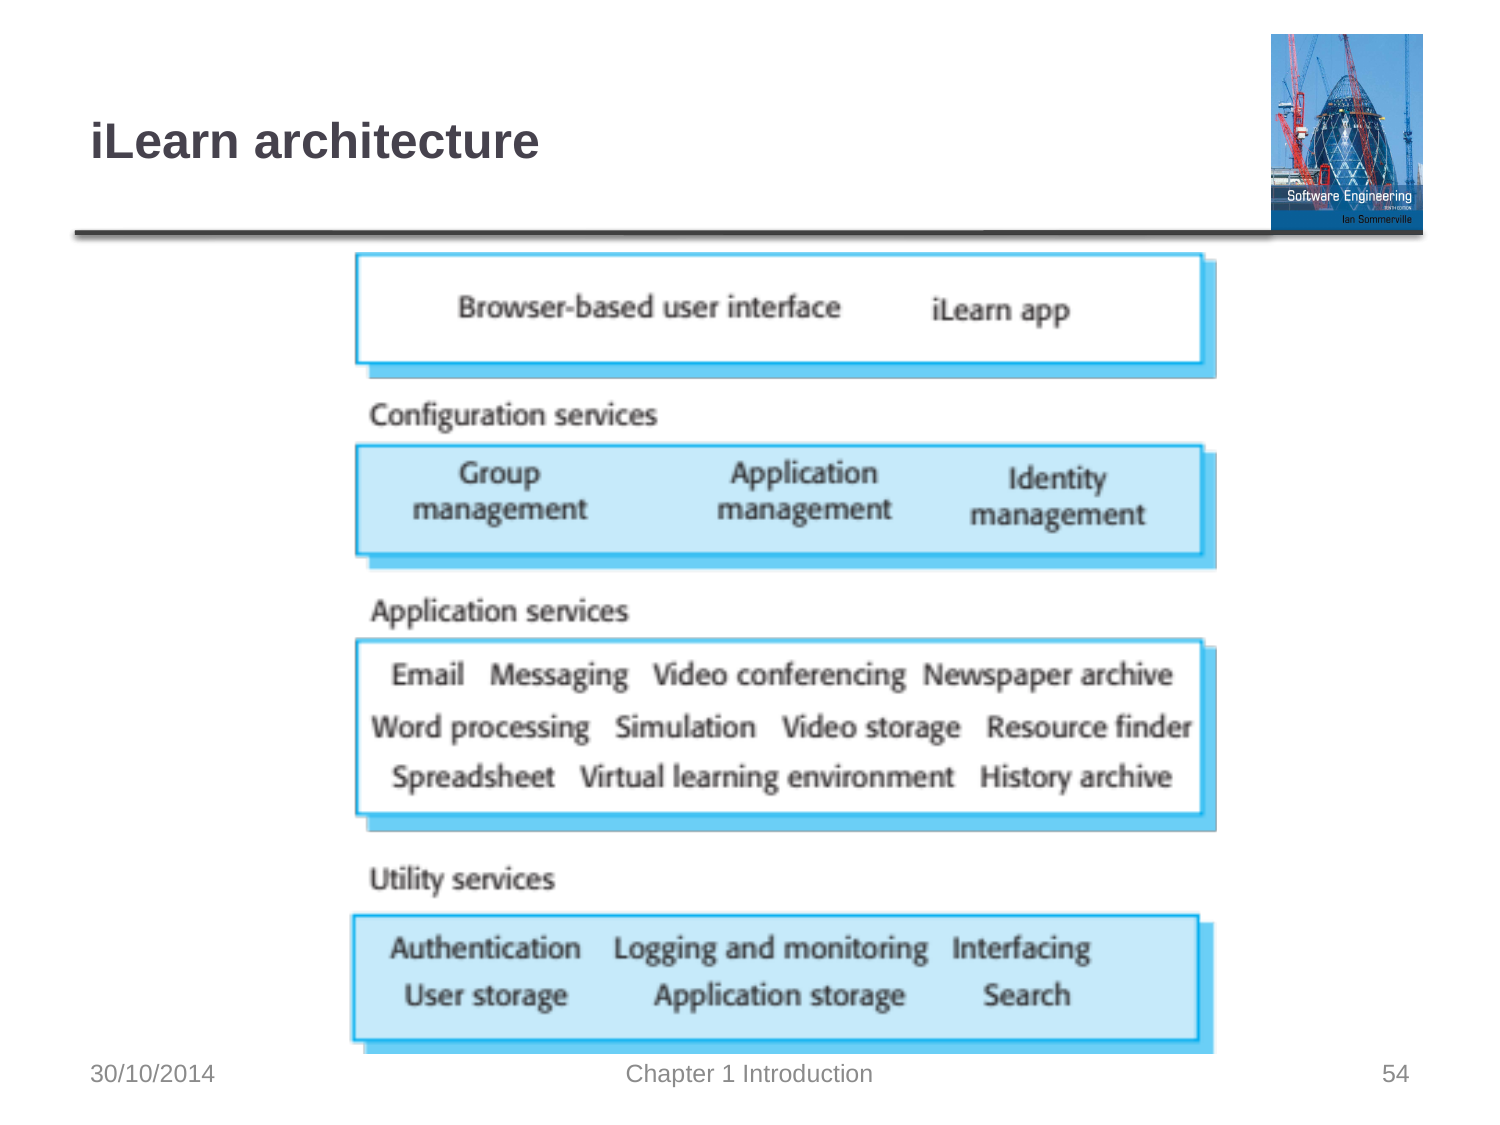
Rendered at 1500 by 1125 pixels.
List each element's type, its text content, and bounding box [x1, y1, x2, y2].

footer Chapter 1 Introduction [512, 1062, 988, 1103]
picture [1271, 34, 1423, 230]
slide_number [75, 1042, 425, 1103]
slide_number 54 [1074, 1042, 1425, 1103]
title iLearn architecture [74, 44, 1272, 233]
picture [254, 252, 1218, 1054]
